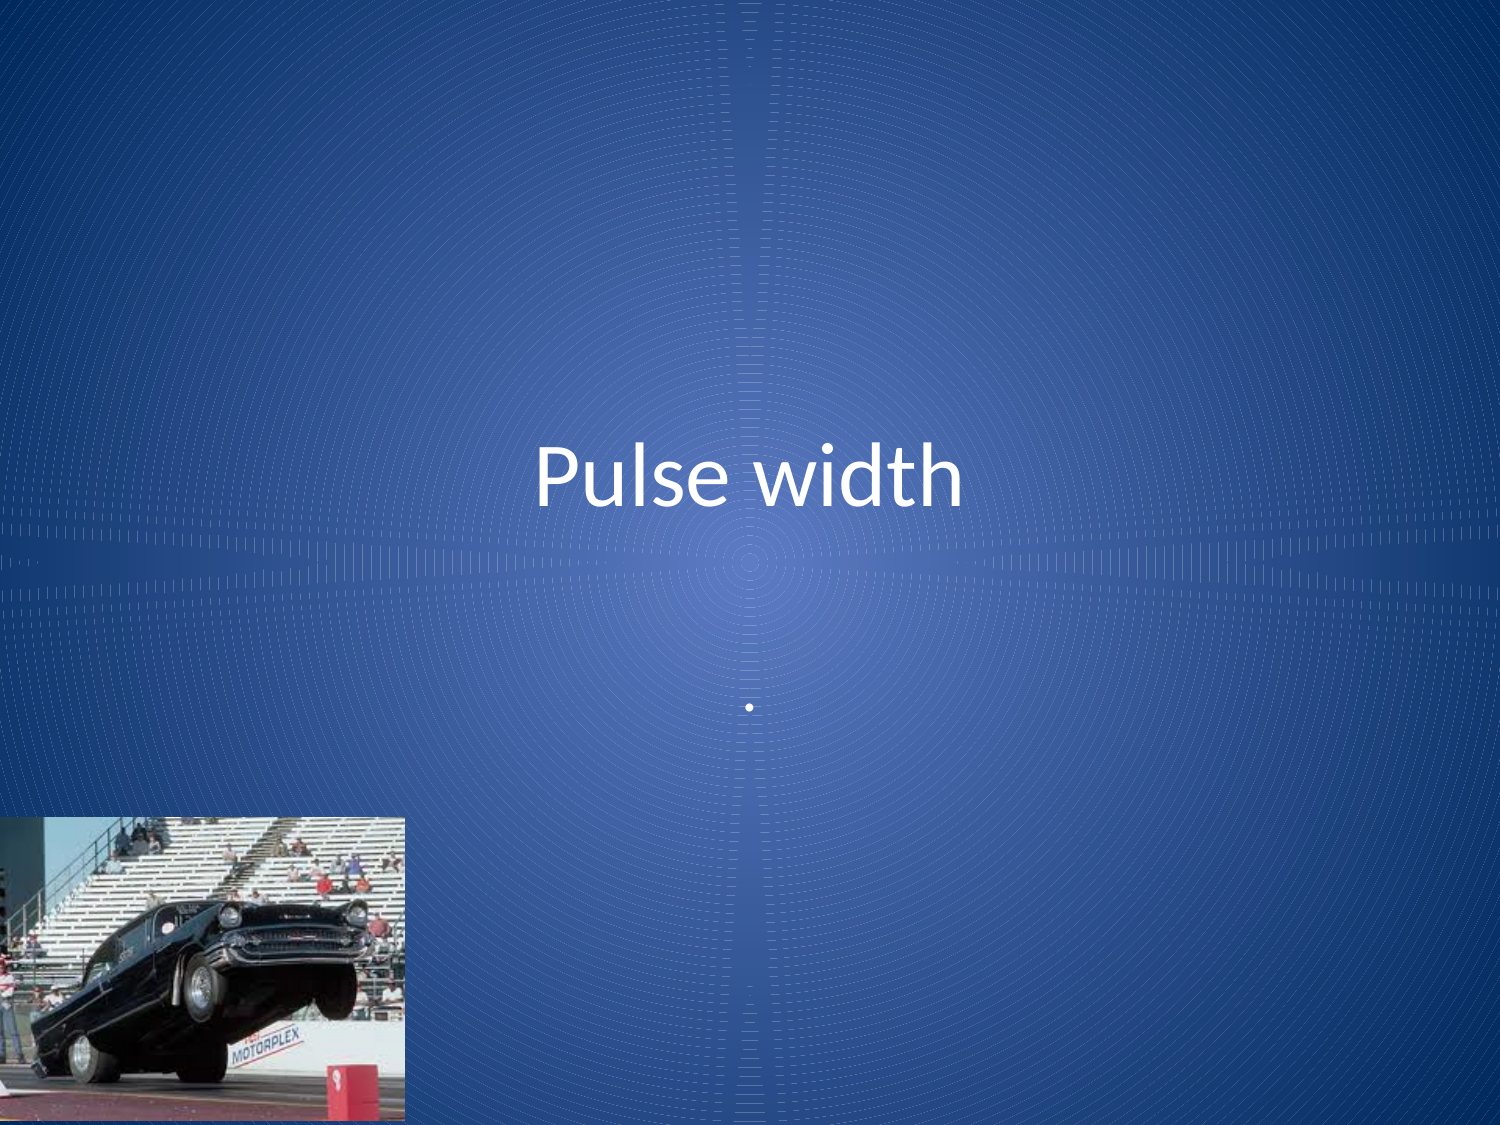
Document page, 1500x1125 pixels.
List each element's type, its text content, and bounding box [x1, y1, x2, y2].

picture [0, 817, 405, 1121]
subtitle . [225, 637, 1275, 925]
title Pulse width [112, 349, 1388, 591]
